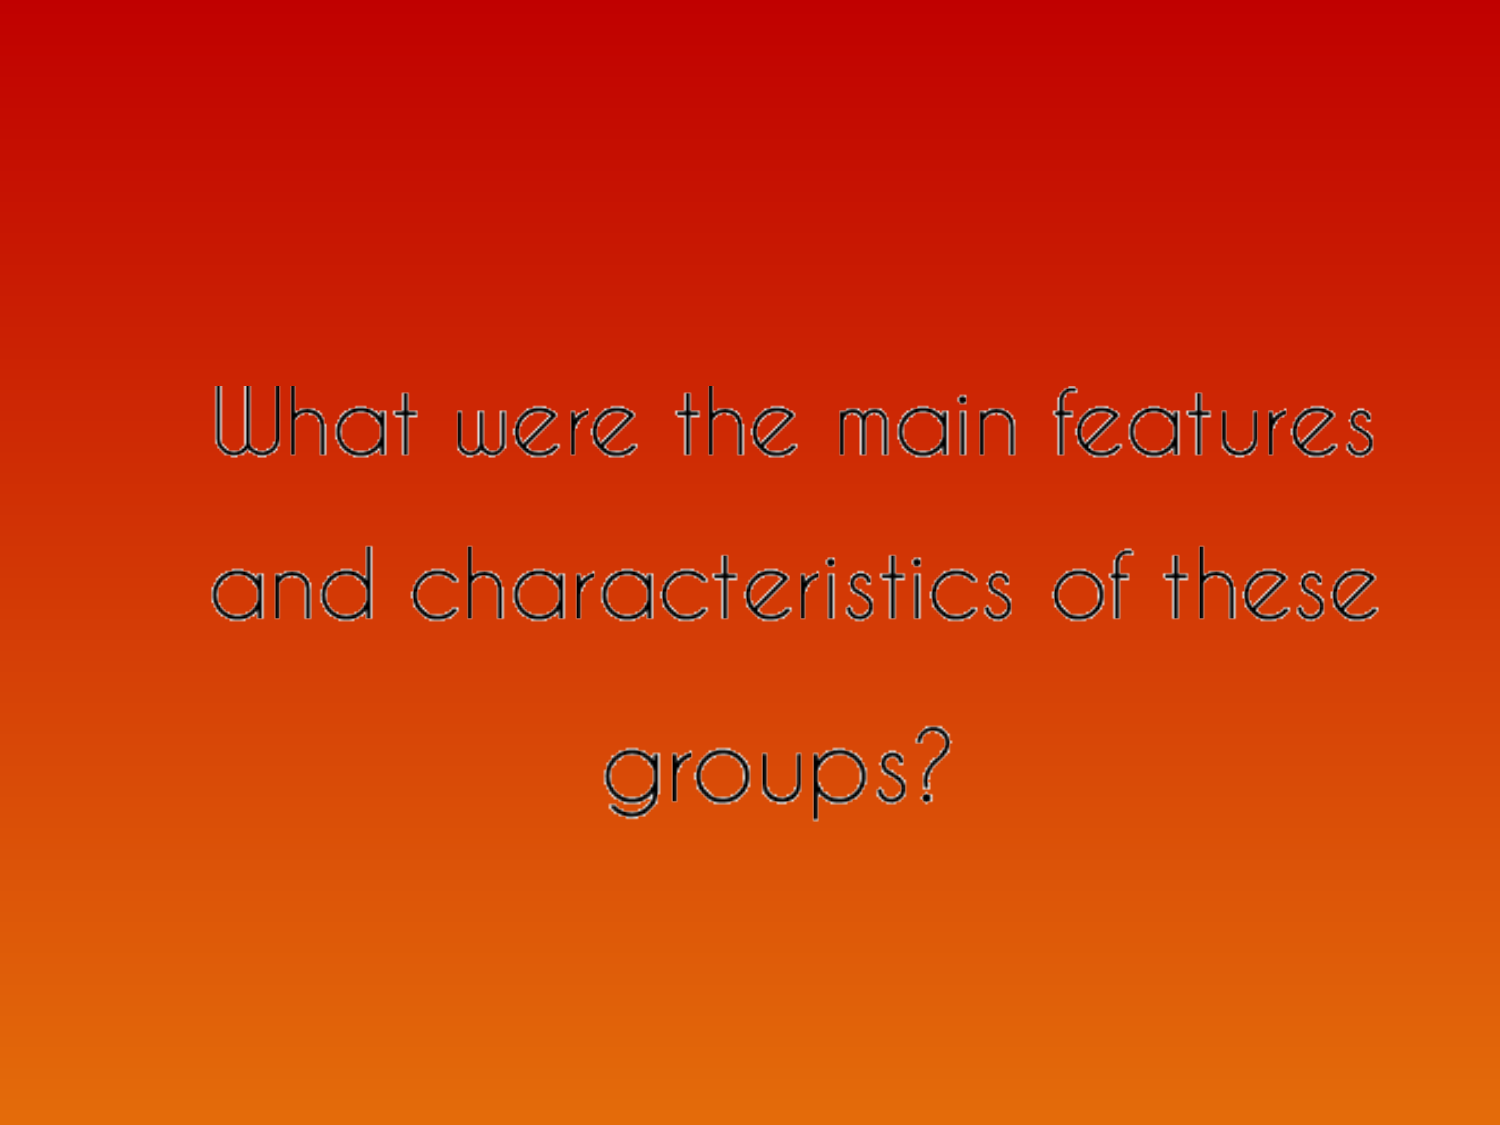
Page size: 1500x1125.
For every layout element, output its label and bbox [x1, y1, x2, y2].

picture [200, 386, 1390, 463]
picture [182, 523, 1390, 662]
picture [598, 712, 976, 851]
